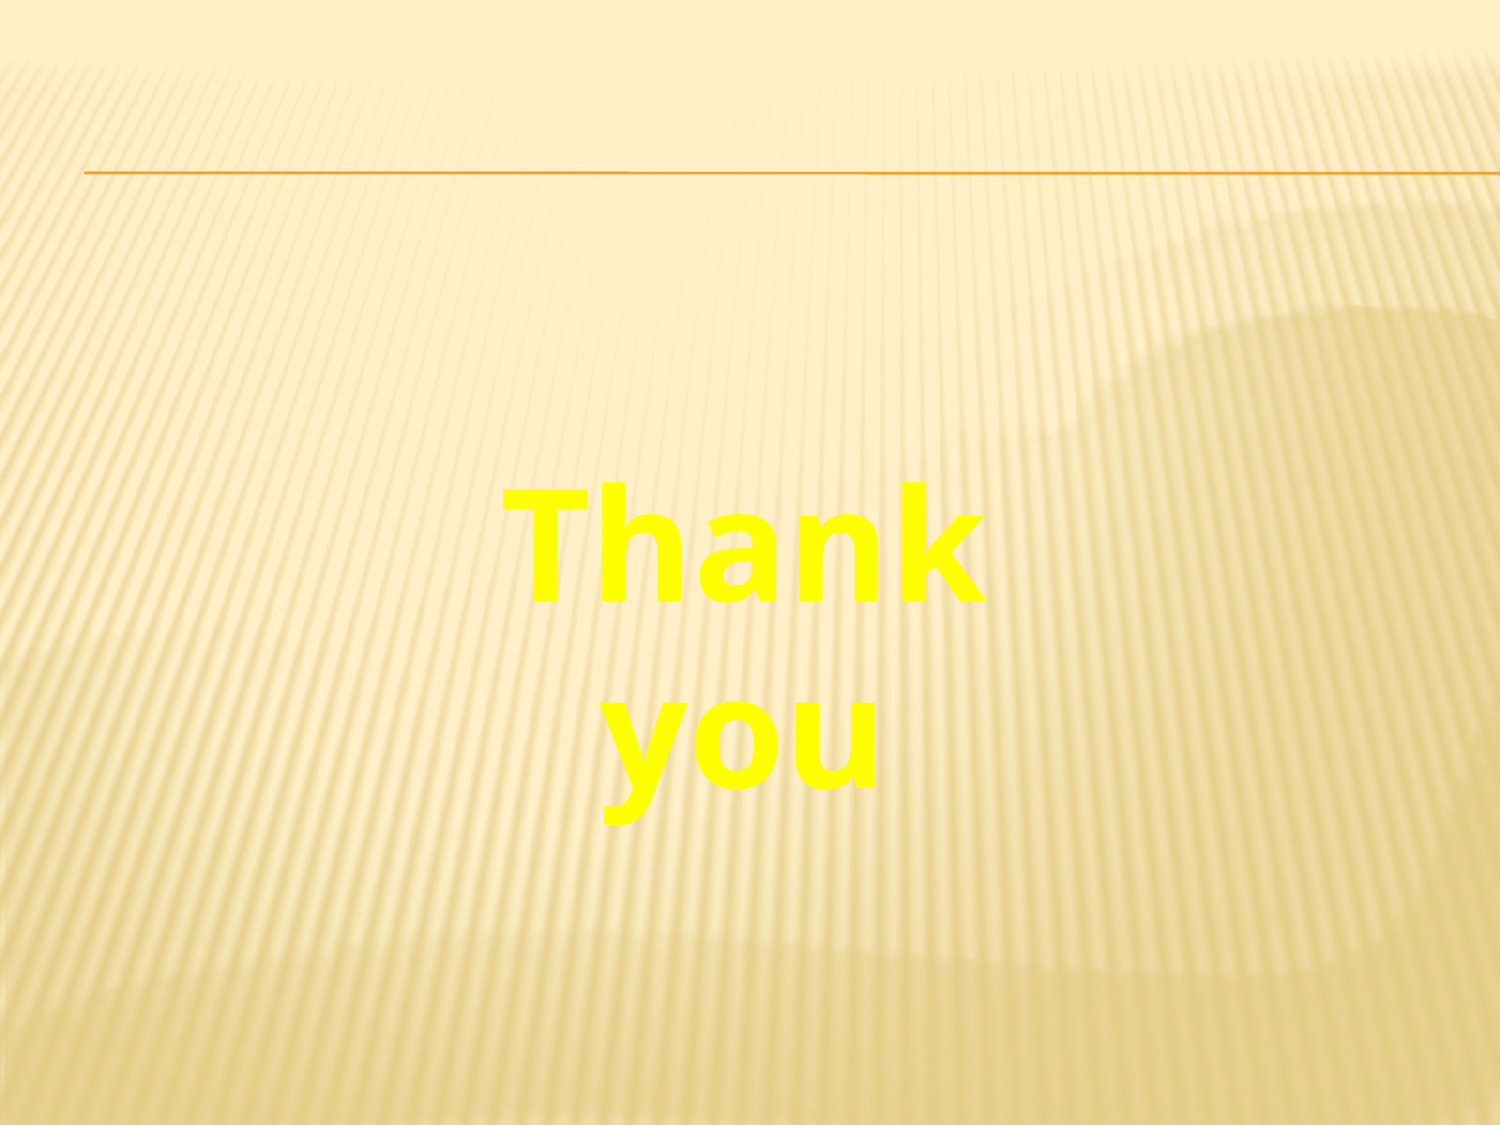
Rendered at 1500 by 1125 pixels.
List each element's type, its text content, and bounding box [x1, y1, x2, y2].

text_box Thank you [362, 437, 1125, 828]
